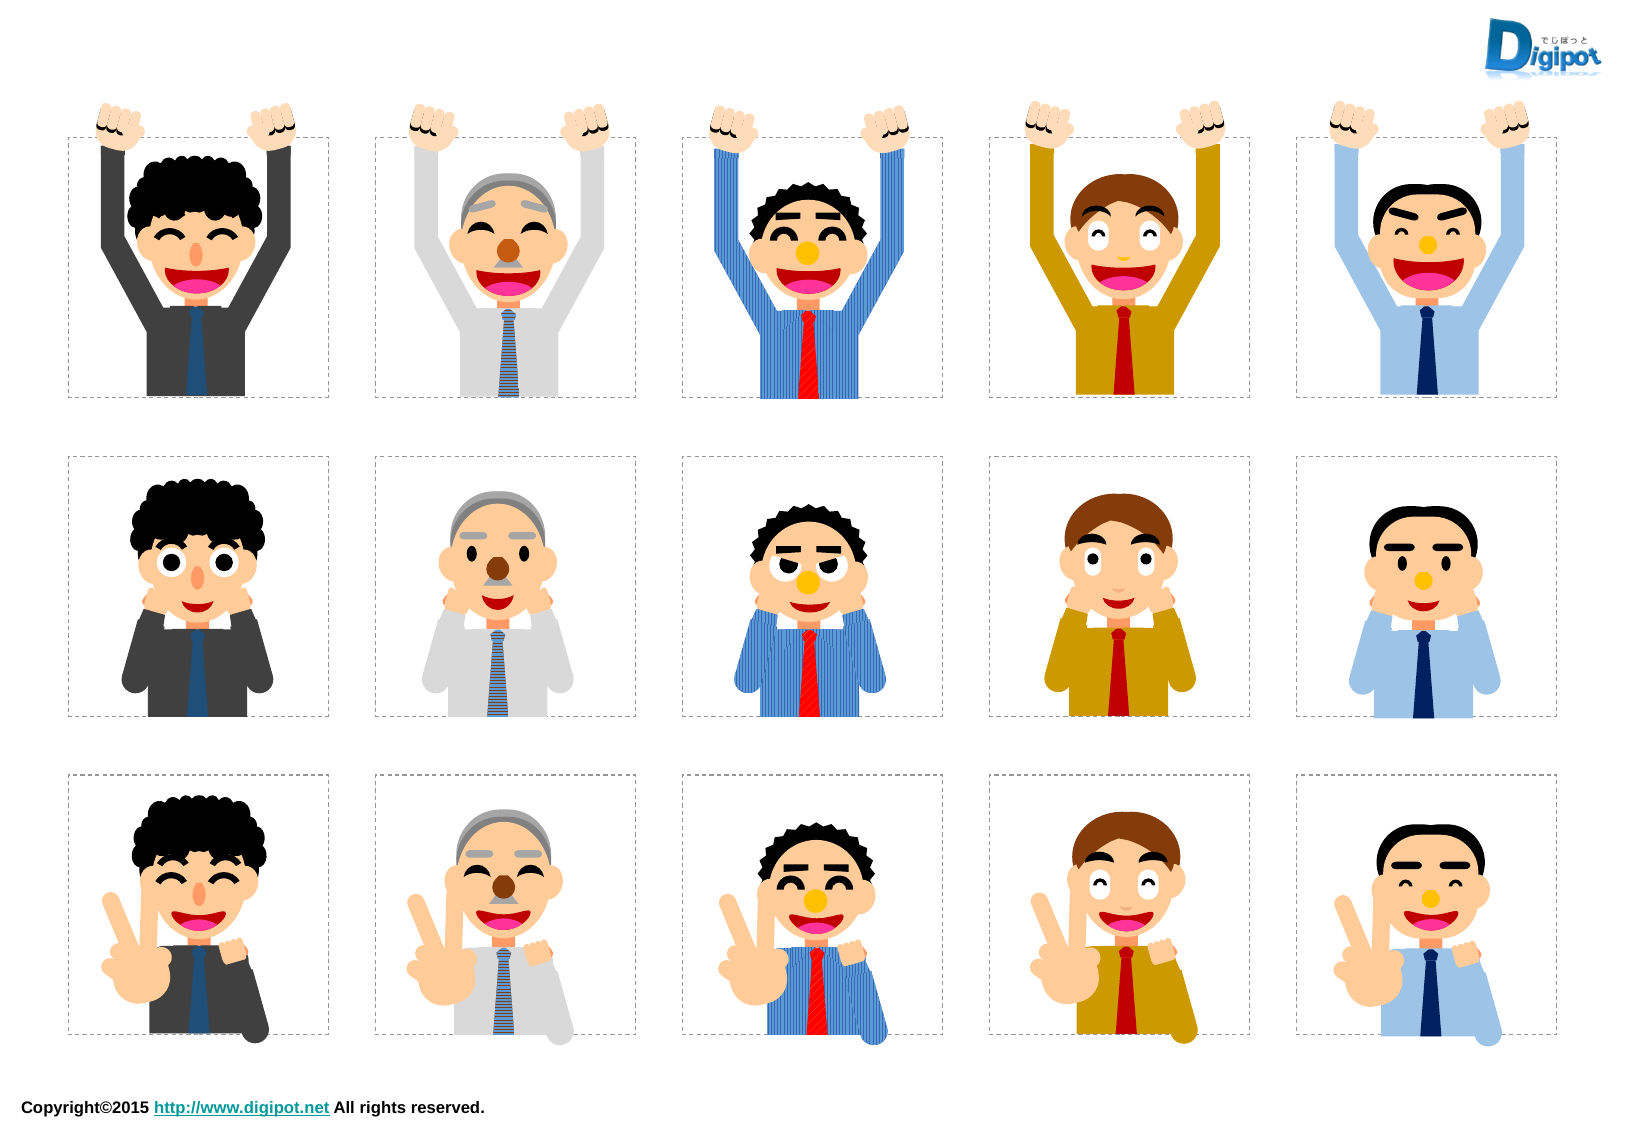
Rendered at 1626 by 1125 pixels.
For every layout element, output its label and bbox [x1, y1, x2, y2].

text_box [1353, 505, 1497, 719]
picture [1485, 18, 1602, 82]
text_box [99, 794, 267, 1039]
text_box [1024, 100, 1226, 395]
text_box [1028, 811, 1194, 1040]
text_box [95, 102, 297, 397]
text_box [426, 490, 570, 718]
text_box [404, 809, 570, 1041]
text_box [1048, 493, 1192, 716]
text_box [125, 478, 269, 718]
text_box [408, 103, 610, 398]
text_box [716, 822, 884, 1041]
text_box [738, 503, 882, 718]
text_box [1328, 100, 1530, 395]
text_box [1331, 824, 1498, 1042]
text_box [708, 105, 910, 400]
